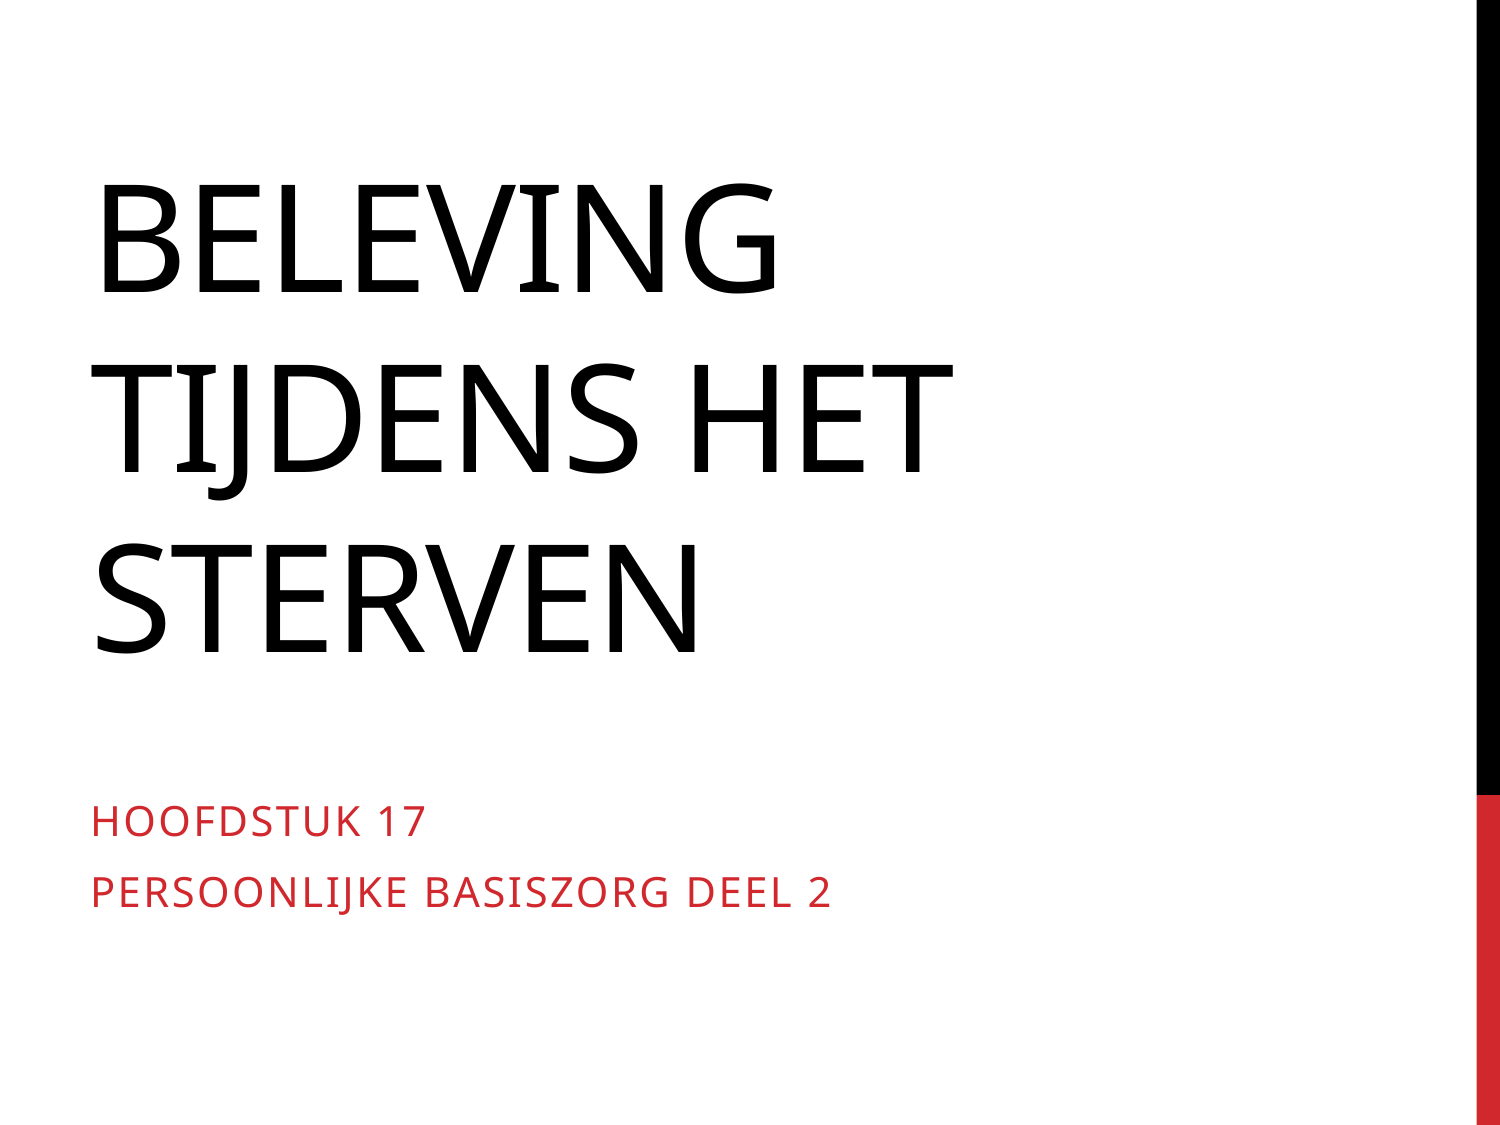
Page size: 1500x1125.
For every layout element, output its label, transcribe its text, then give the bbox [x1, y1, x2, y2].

title Beleving tijdens het sterven [75, 37, 1350, 788]
subtitle Hoofdstuk 17 Persoonlijke basiszorg deel 2 [75, 787, 1200, 938]
